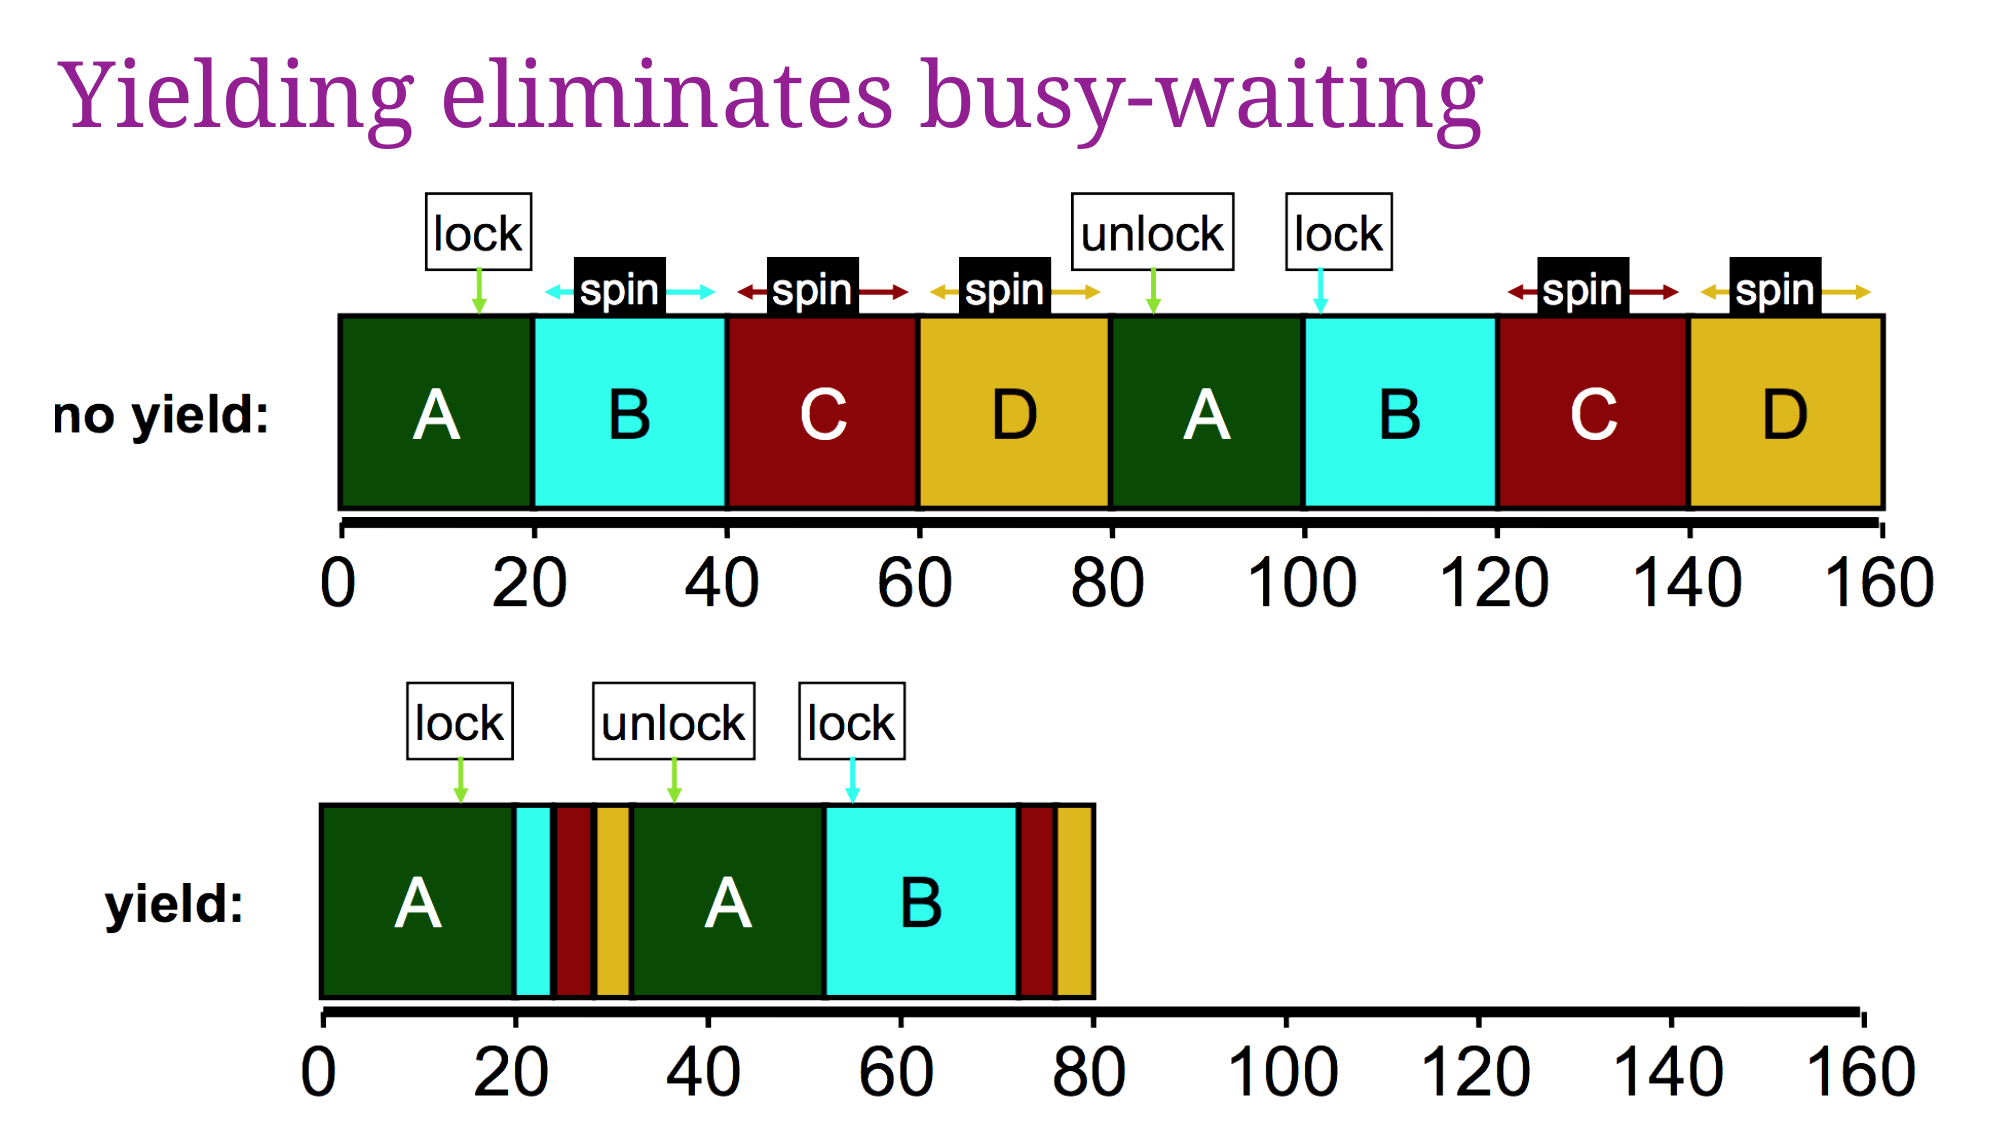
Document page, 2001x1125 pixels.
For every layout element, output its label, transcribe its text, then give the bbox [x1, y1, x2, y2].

title Yielding eliminates busy-waiting [43, 25, 1953, 171]
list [55, 187, 1941, 1106]
